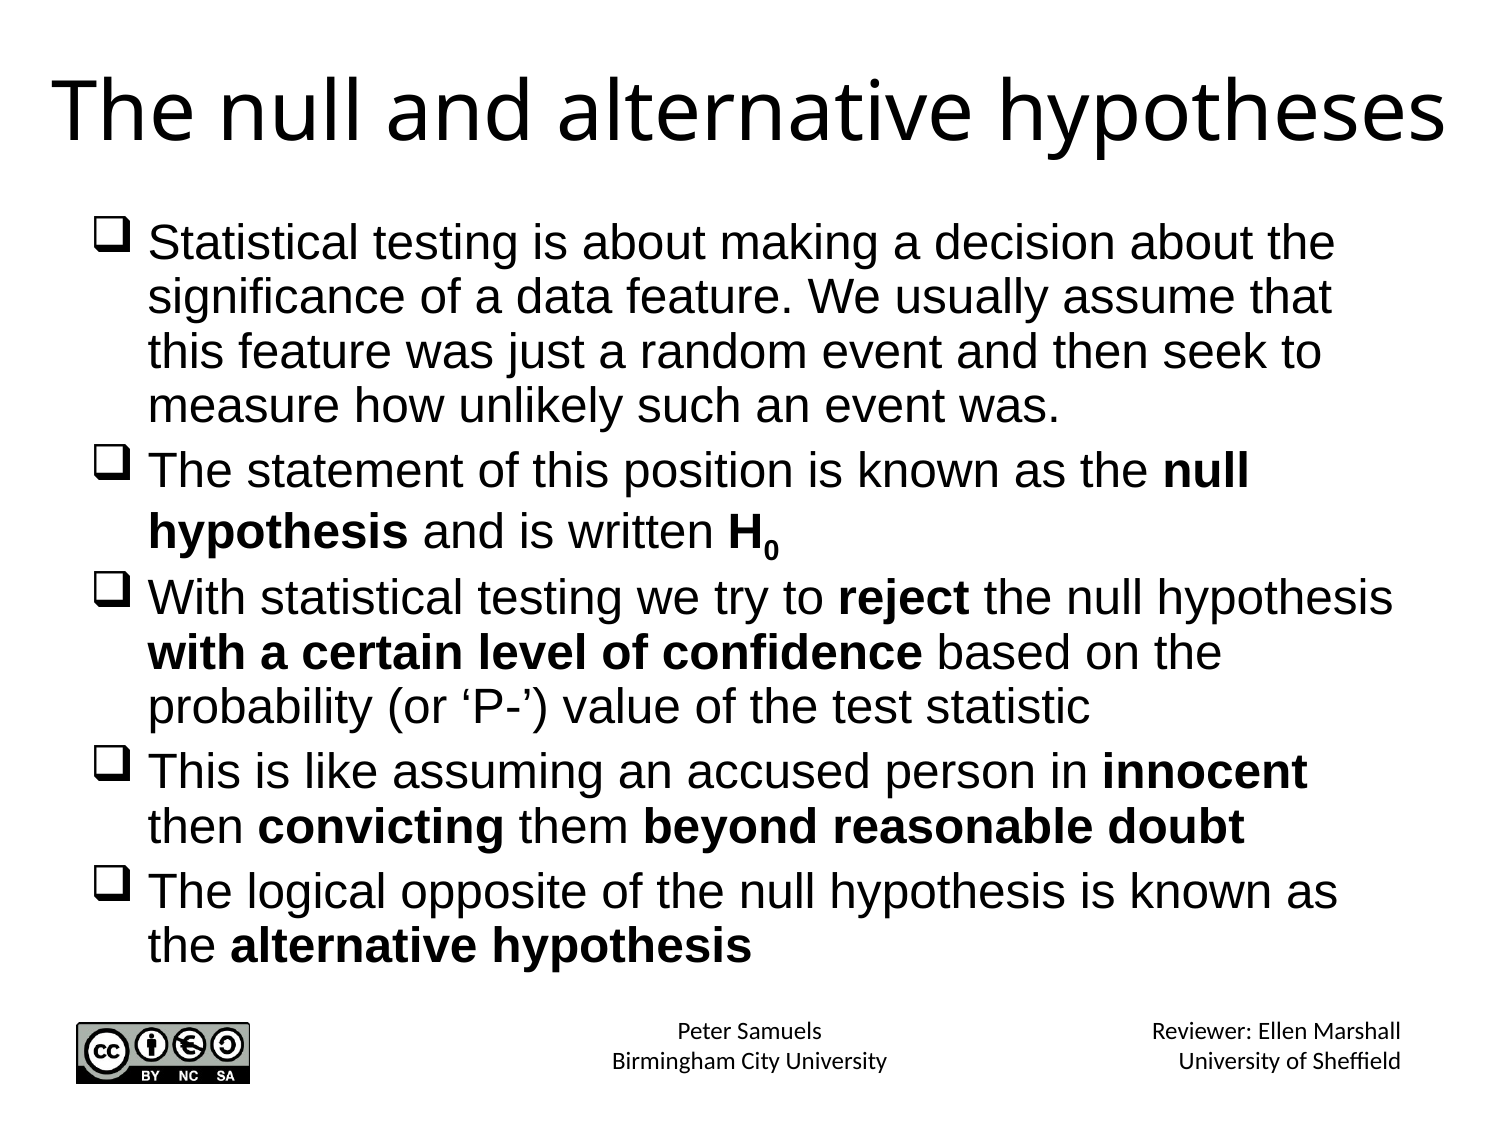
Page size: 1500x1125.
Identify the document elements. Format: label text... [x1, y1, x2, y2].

list Statistical testing is about making a decision about the significance of a data feature. We usually assume that this feature was just a random event and then seek to measure how unlikely such an event was. The statement of this position is known as the null hypothesis and is written H0 With statistical testing we try to reject the null hypothesis with a certain level of confidence based on the probability (or ‘P-’) value of the test statistic This is like assuming an accused person in innocent then convicting them beyond reasonable doubt The logical opposite of the null hypothesis is known as the alternative hypothesis [75, 208, 1425, 988]
title The null and alternative hypotheses [29, 19, 1471, 209]
text_box Reviewer: Ellen Marshall University of Sheffield [1038, 1007, 1417, 1083]
text_box Peter Samuels Birmingham City University [549, 1007, 951, 1083]
picture [76, 1022, 251, 1084]
